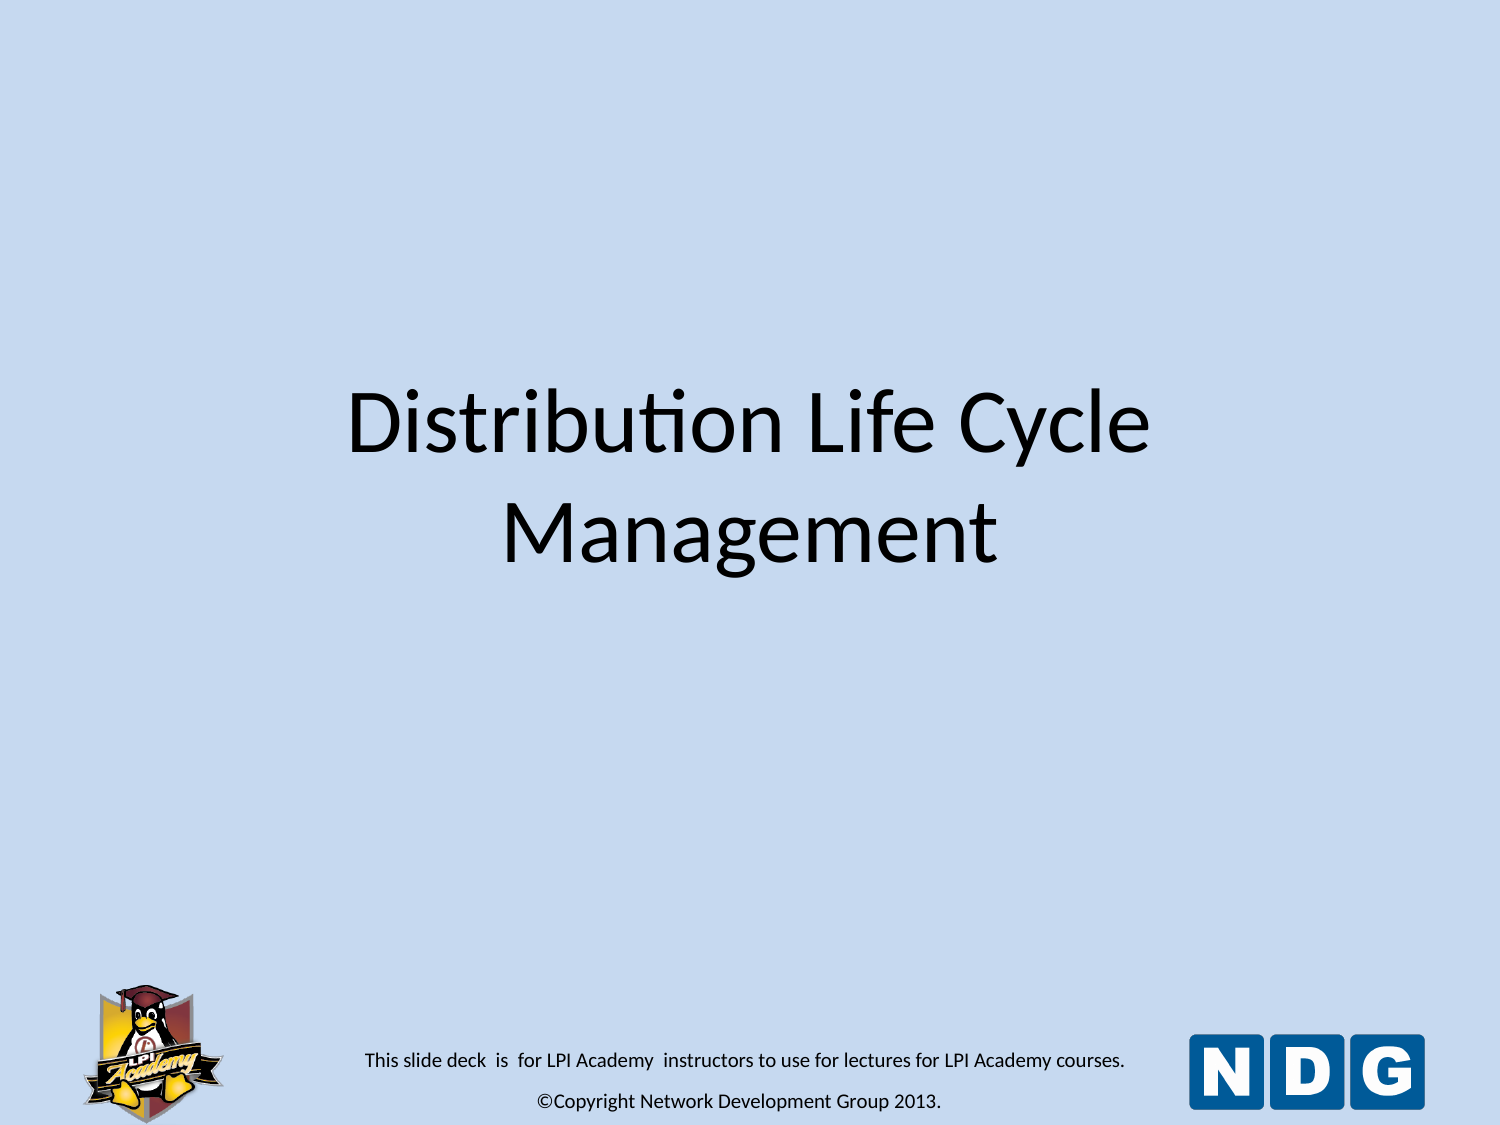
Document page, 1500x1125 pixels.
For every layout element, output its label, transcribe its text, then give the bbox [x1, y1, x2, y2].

title Distribution Life Cycle Management [112, 350, 1388, 592]
picture [1189, 1034, 1425, 1110]
picture [75, 975, 229, 1125]
